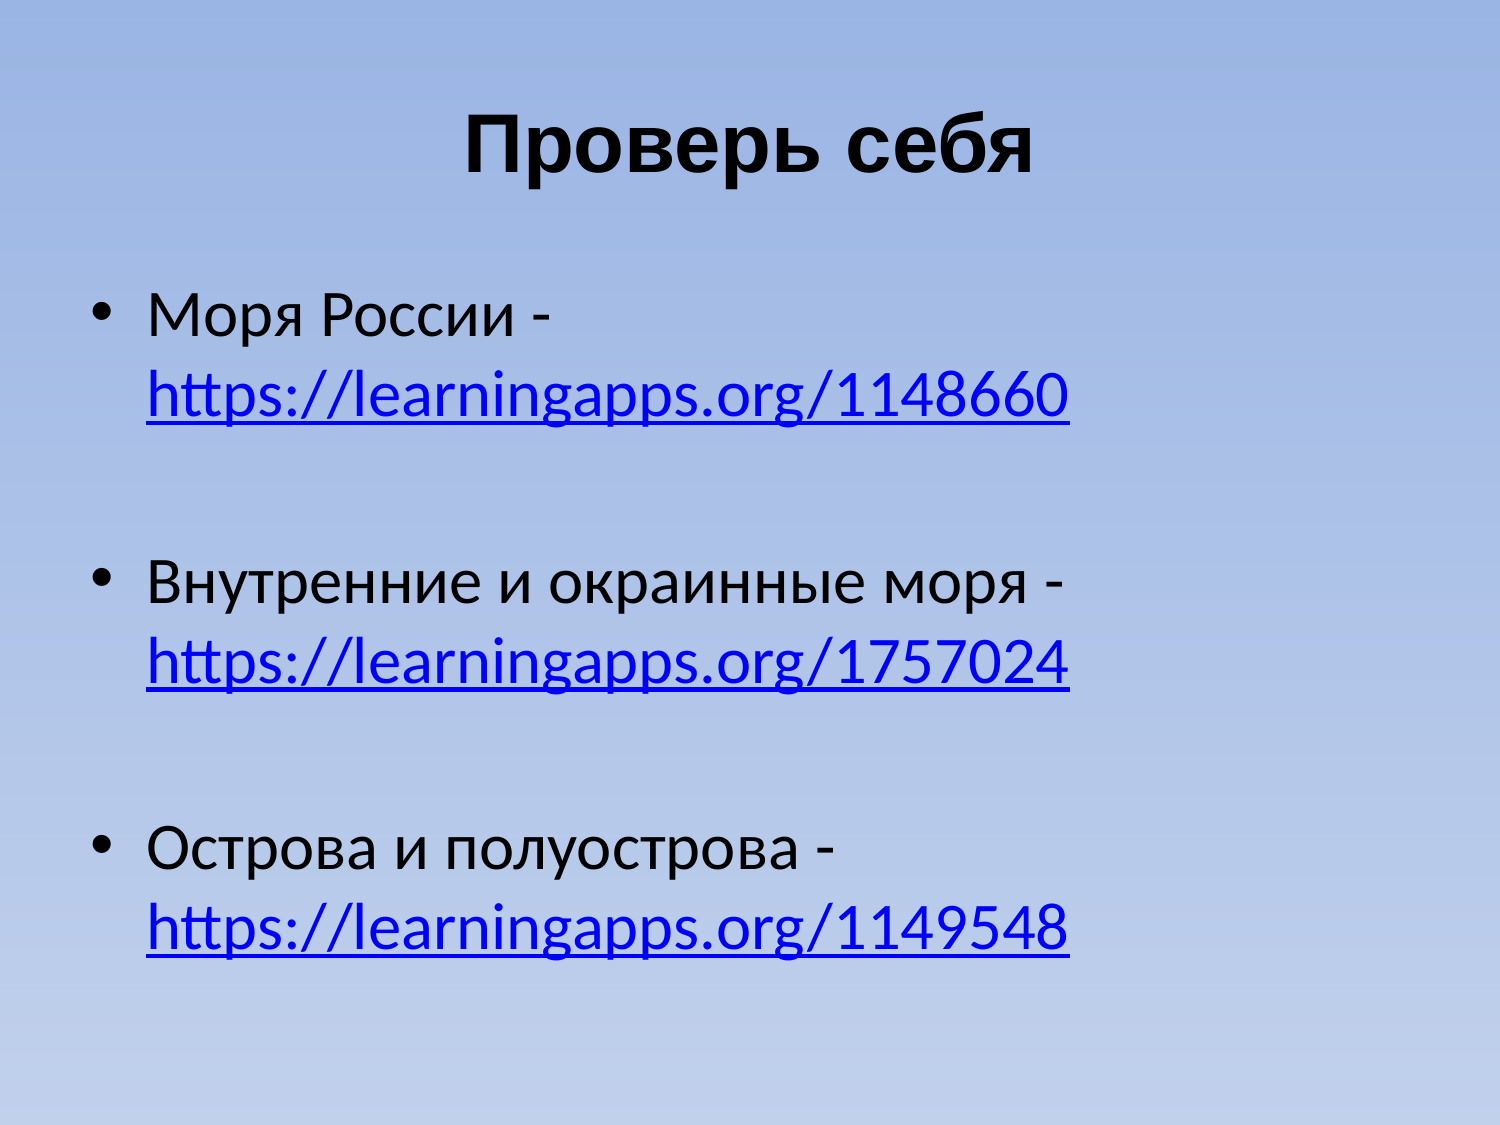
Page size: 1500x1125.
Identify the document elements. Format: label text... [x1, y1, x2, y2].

list Моря России - https://learningapps.org/1148660 Внутренние и окраинные моря - https://learningapps.org/1757024 Острова и полуострова - https://learningapps.org/1149548 [75, 262, 1425, 1005]
title Проверь себя [75, 45, 1425, 233]
